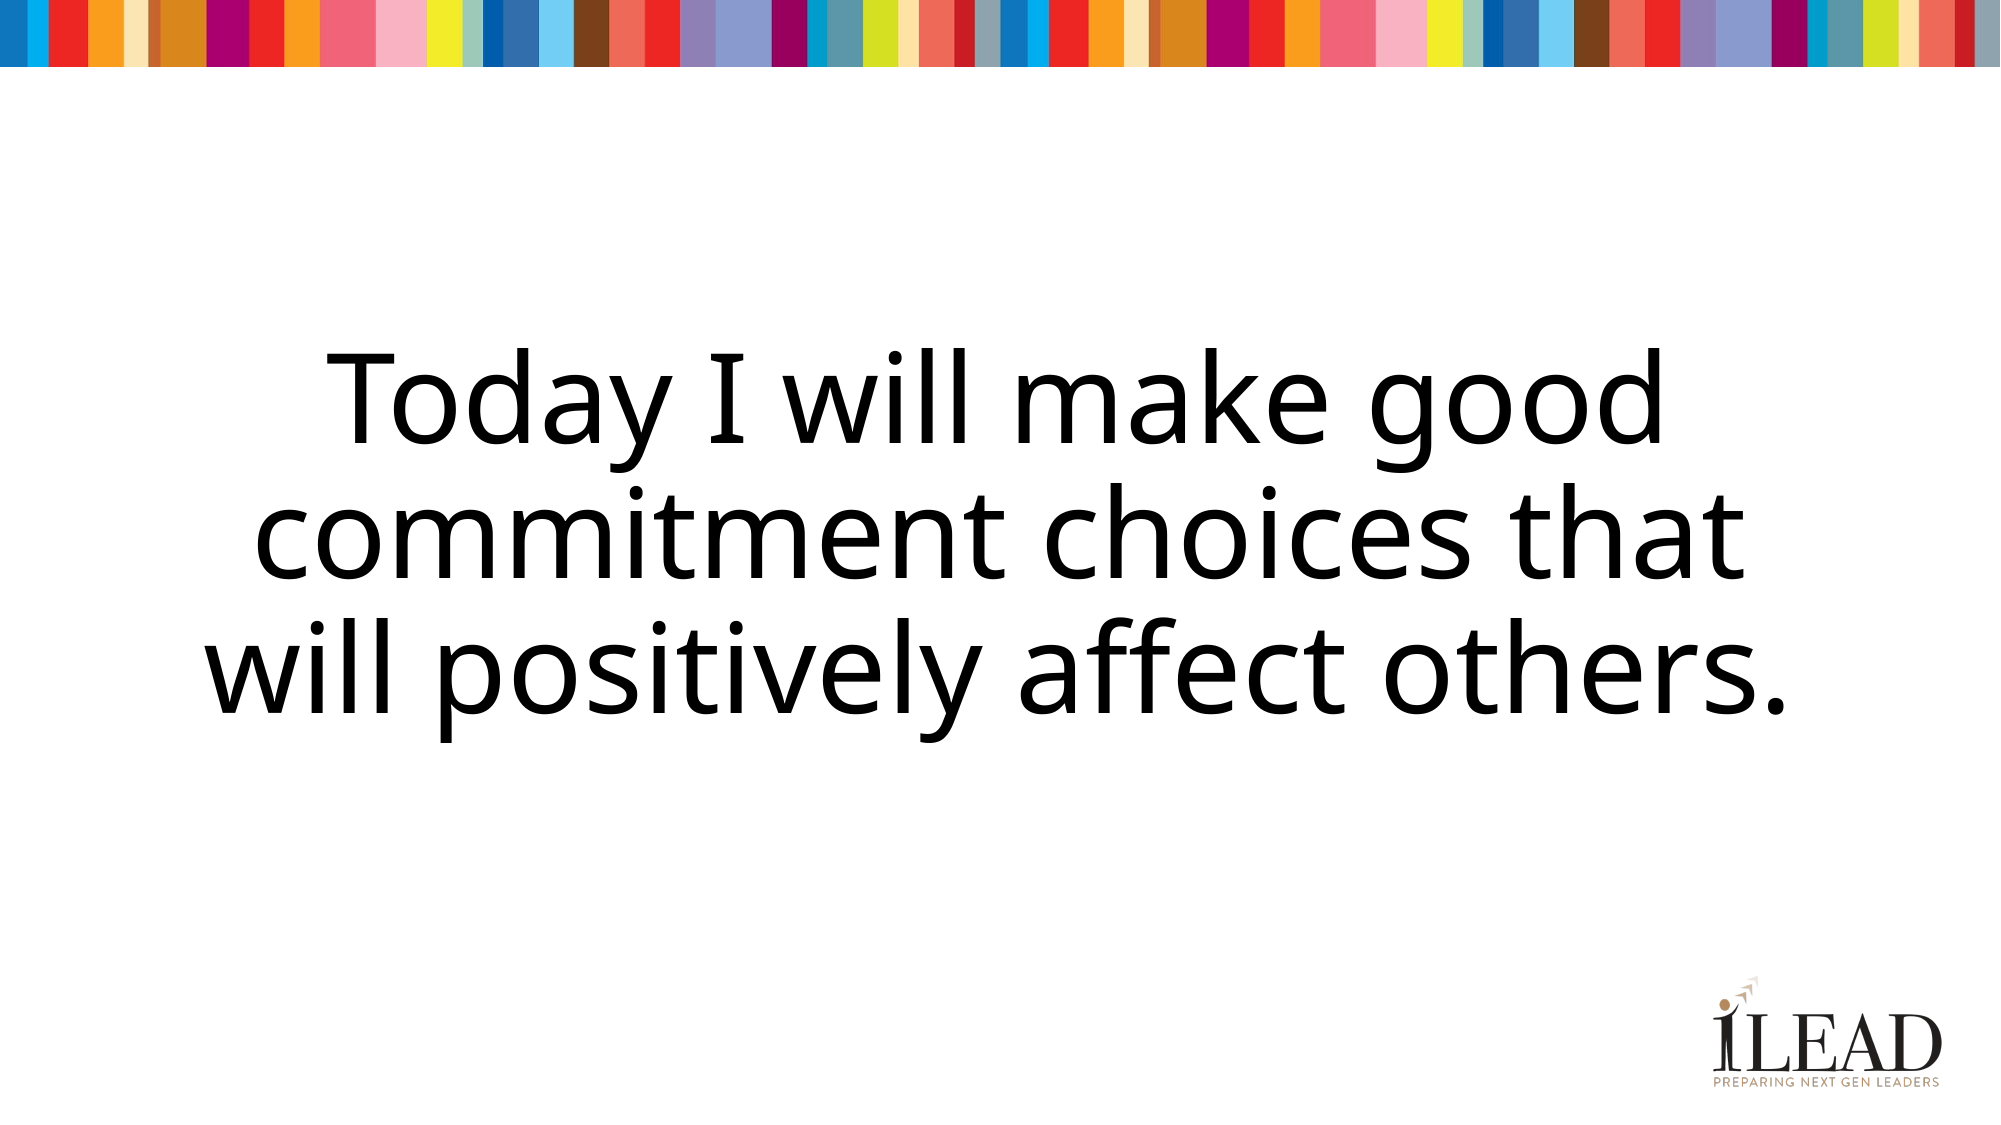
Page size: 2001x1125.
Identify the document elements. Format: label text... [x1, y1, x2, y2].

picture [1048, 0, 1808, 67]
picture [1709, 972, 1945, 1091]
picture [828, 0, 1026, 67]
title Today I will make good commitment choices that will positively affect others. [136, 280, 1862, 749]
picture [0, 0, 26, 67]
picture [1828, 0, 2000, 67]
picture [48, 0, 808, 67]
